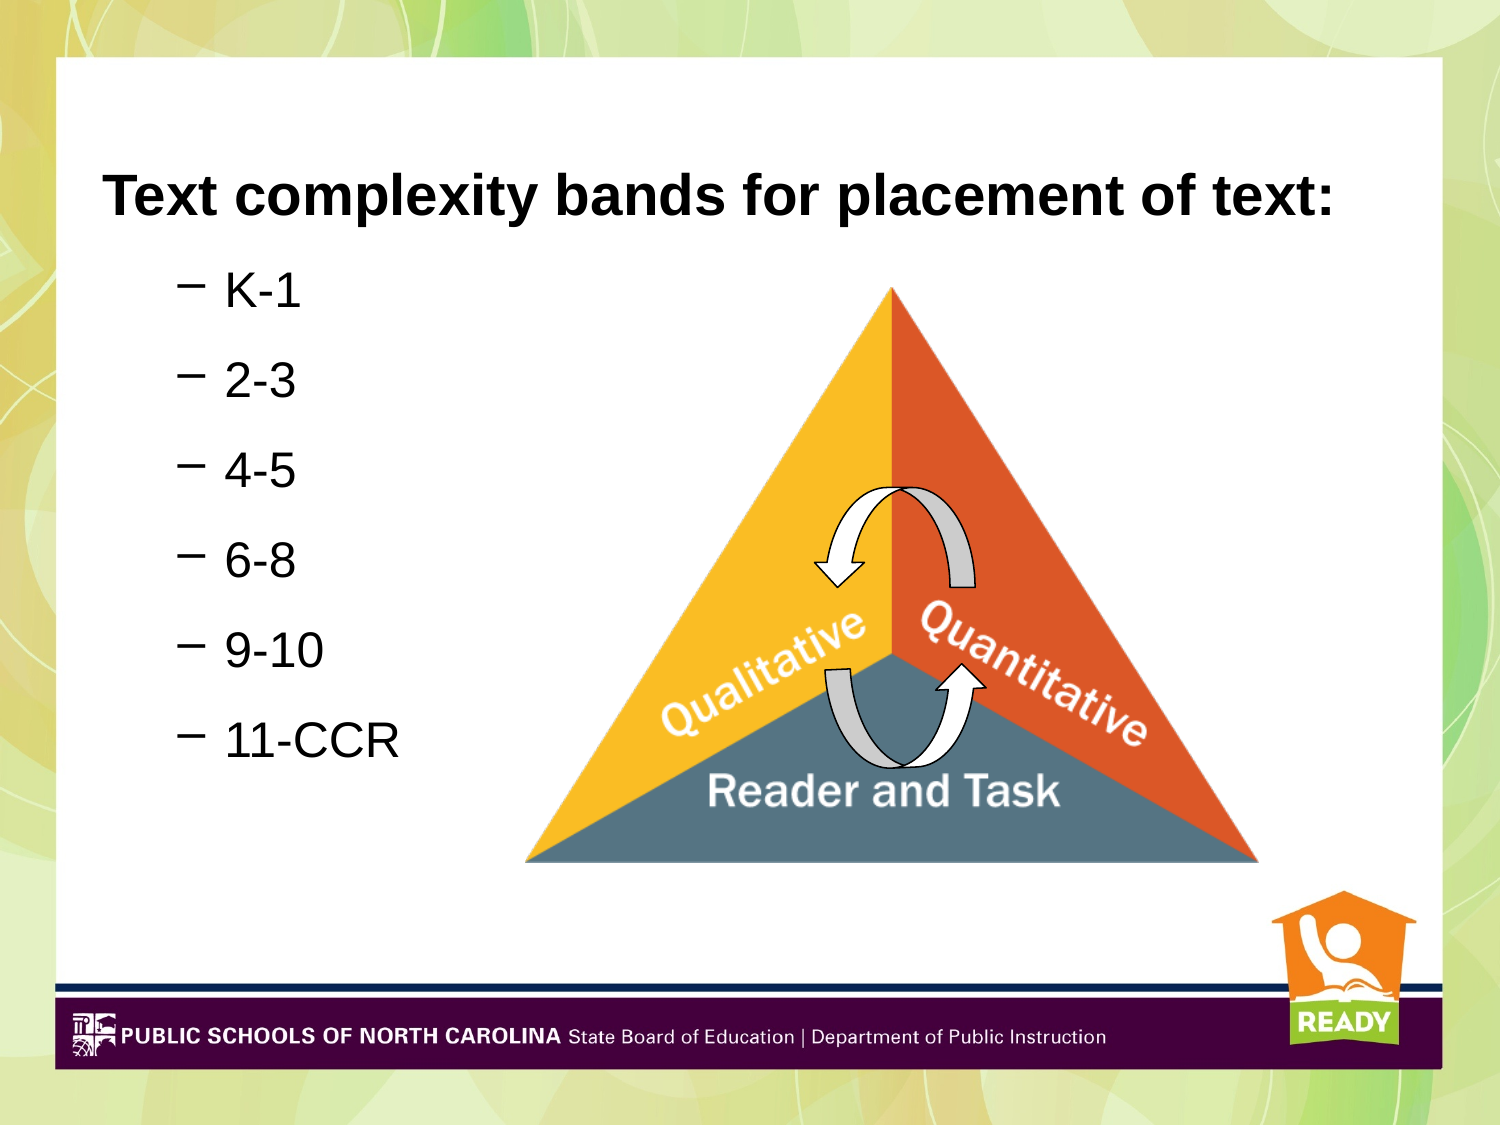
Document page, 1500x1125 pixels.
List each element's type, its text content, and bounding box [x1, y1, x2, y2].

picture [0, 0, 1500, 1125]
list Text complexity bands for placement of text: K-1 2-3 4-5 6-8 9-10 11-CCR [87, 149, 1413, 951]
